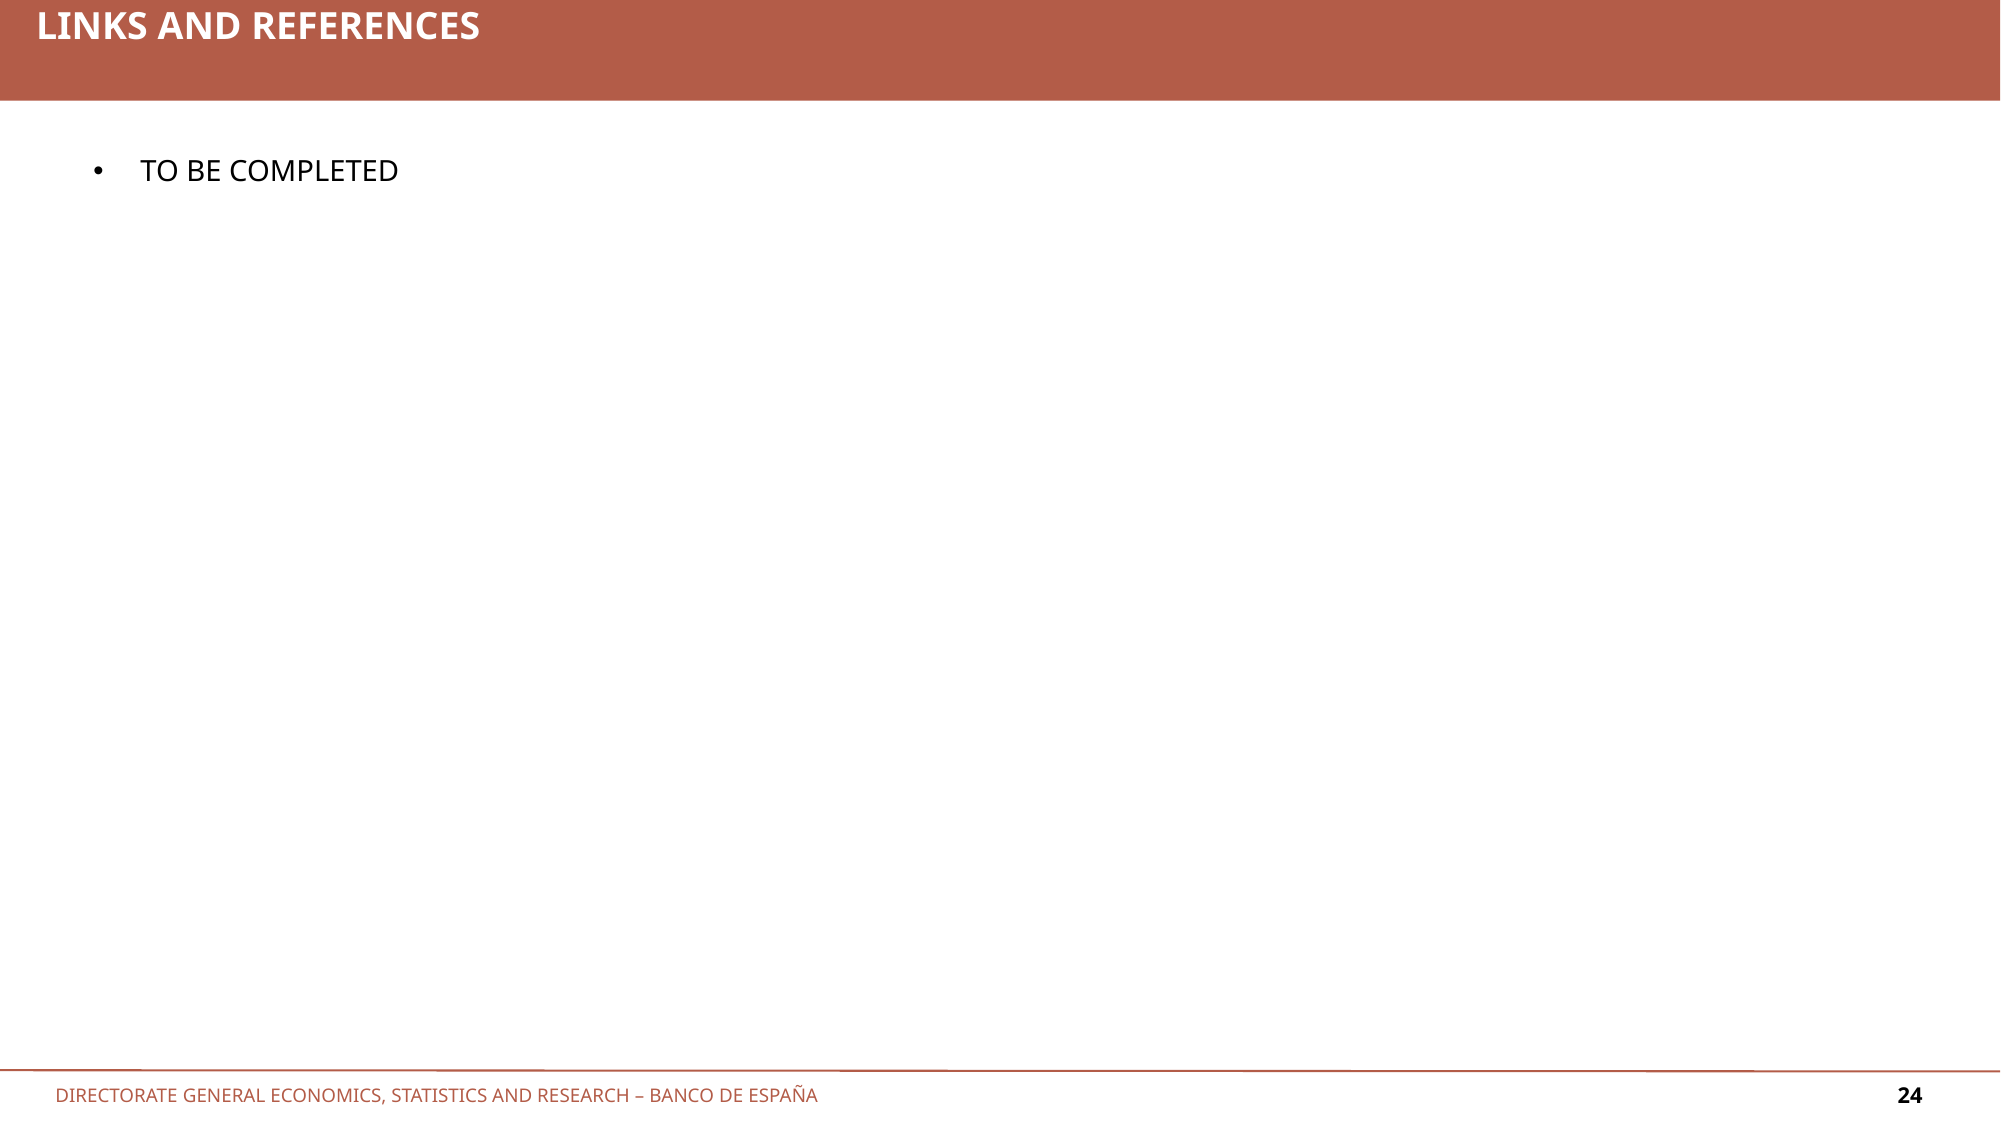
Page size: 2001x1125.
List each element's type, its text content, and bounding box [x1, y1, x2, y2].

title LINks and references [21, 0, 1983, 91]
list TO BE COMPLETED [78, 149, 1844, 1047]
slide_number 24 [1843, 1074, 1938, 1122]
